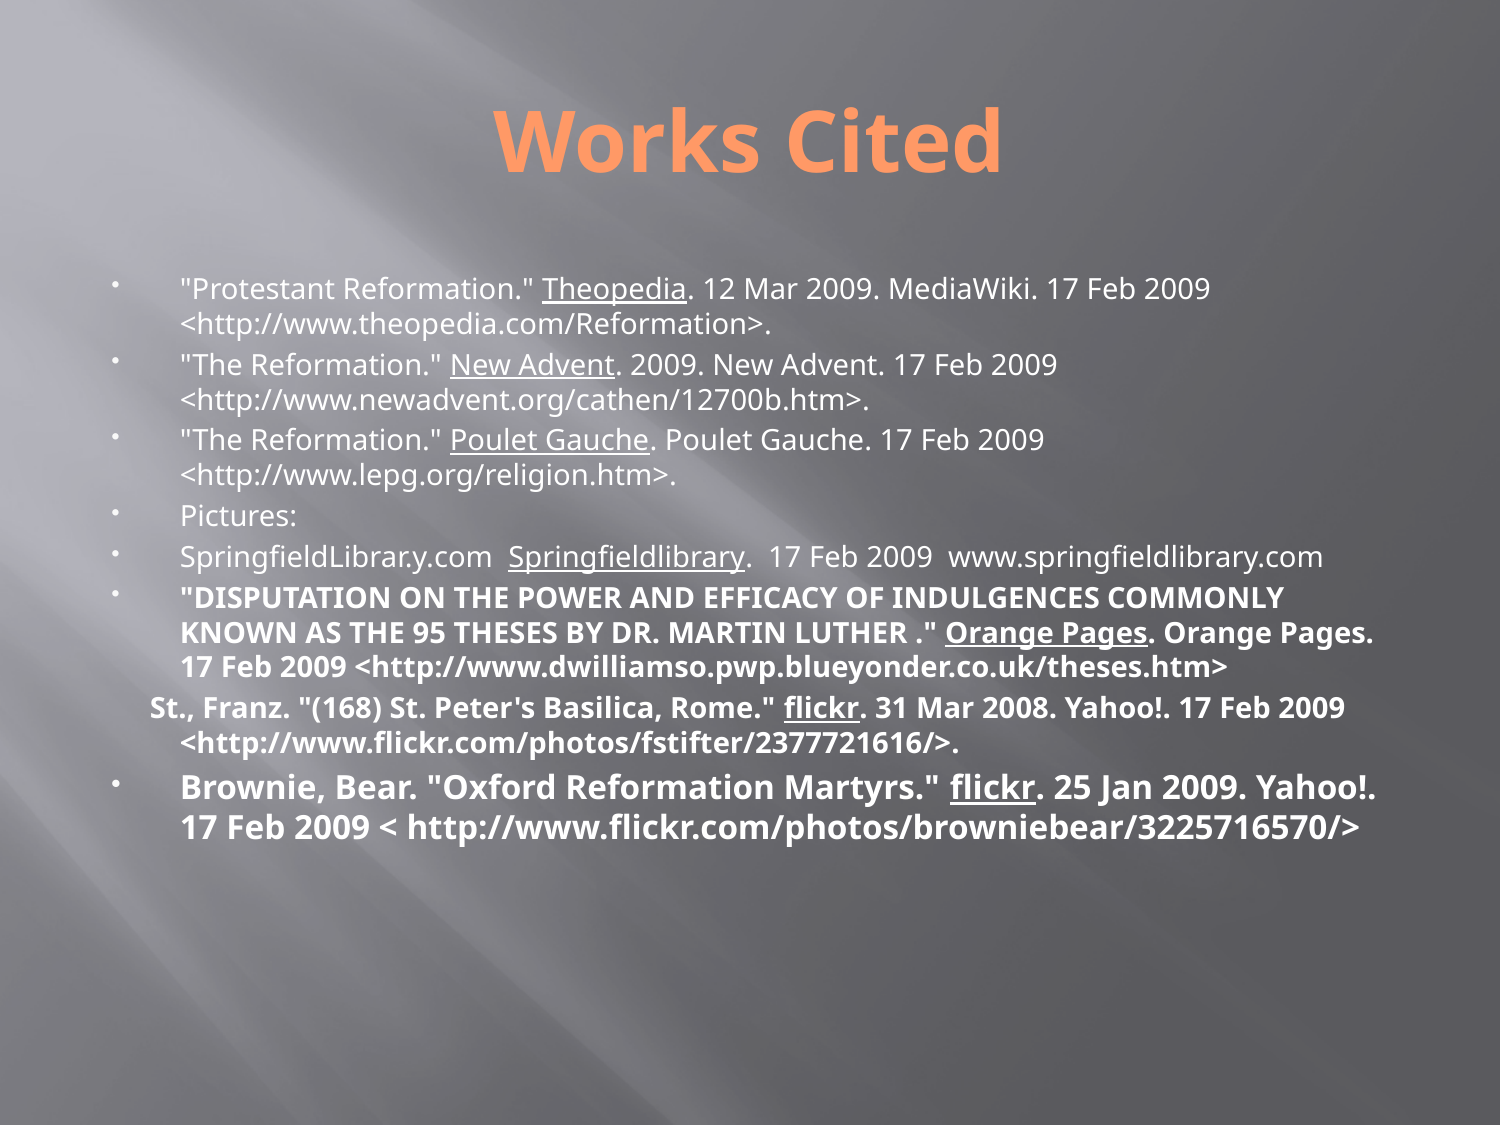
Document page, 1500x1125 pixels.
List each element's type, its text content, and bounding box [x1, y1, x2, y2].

list "Protestant Reformation." Theopedia. 12 Mar 2009. MediaWiki. 17 Feb 2009 <http://www.theopedia.com/Reformation>. "The Reformation." New Advent. 2009. New Advent. 17 Feb 2009 <http://www.newadvent.org/cathen/12700b.htm>. "The Reformation." Poulet Gauche. Poulet Gauche. 17 Feb 2009 <http://www.lepg.org/religion.htm>. Pictures: SpringfieldLibrar.y.com Springfieldlibrary. 17 Feb 2009 www.springfieldlibrary.com "DISPUTATION ON THE POWER AND EFFICACY OF INDULGENCES COMMONLY KNOWN AS THE 95 THESES BY DR. MARTIN LUTHER ." Orange Pages. Orange Pages. 17 Feb 2009 <http://www.dwilliamso.pwp.blueyonder.co.uk/theses.htm> St., Franz. "(168) St. Peter's Basilica, Rome." flickr. 31 Mar 2008. Yahoo!. 17 Feb 2009 <http://www.flickr.com/photos/fstifter/2377721616/>. Brownie, Bear. "Oxford Reformation Martyrs." flickr. 25 Jan 2009. Yahoo!. 17 Feb 2009 < http://www.flickr.com/photos/browniebear/3225716570/> [74, 262, 1426, 1036]
title Works Cited [75, 45, 1425, 233]
